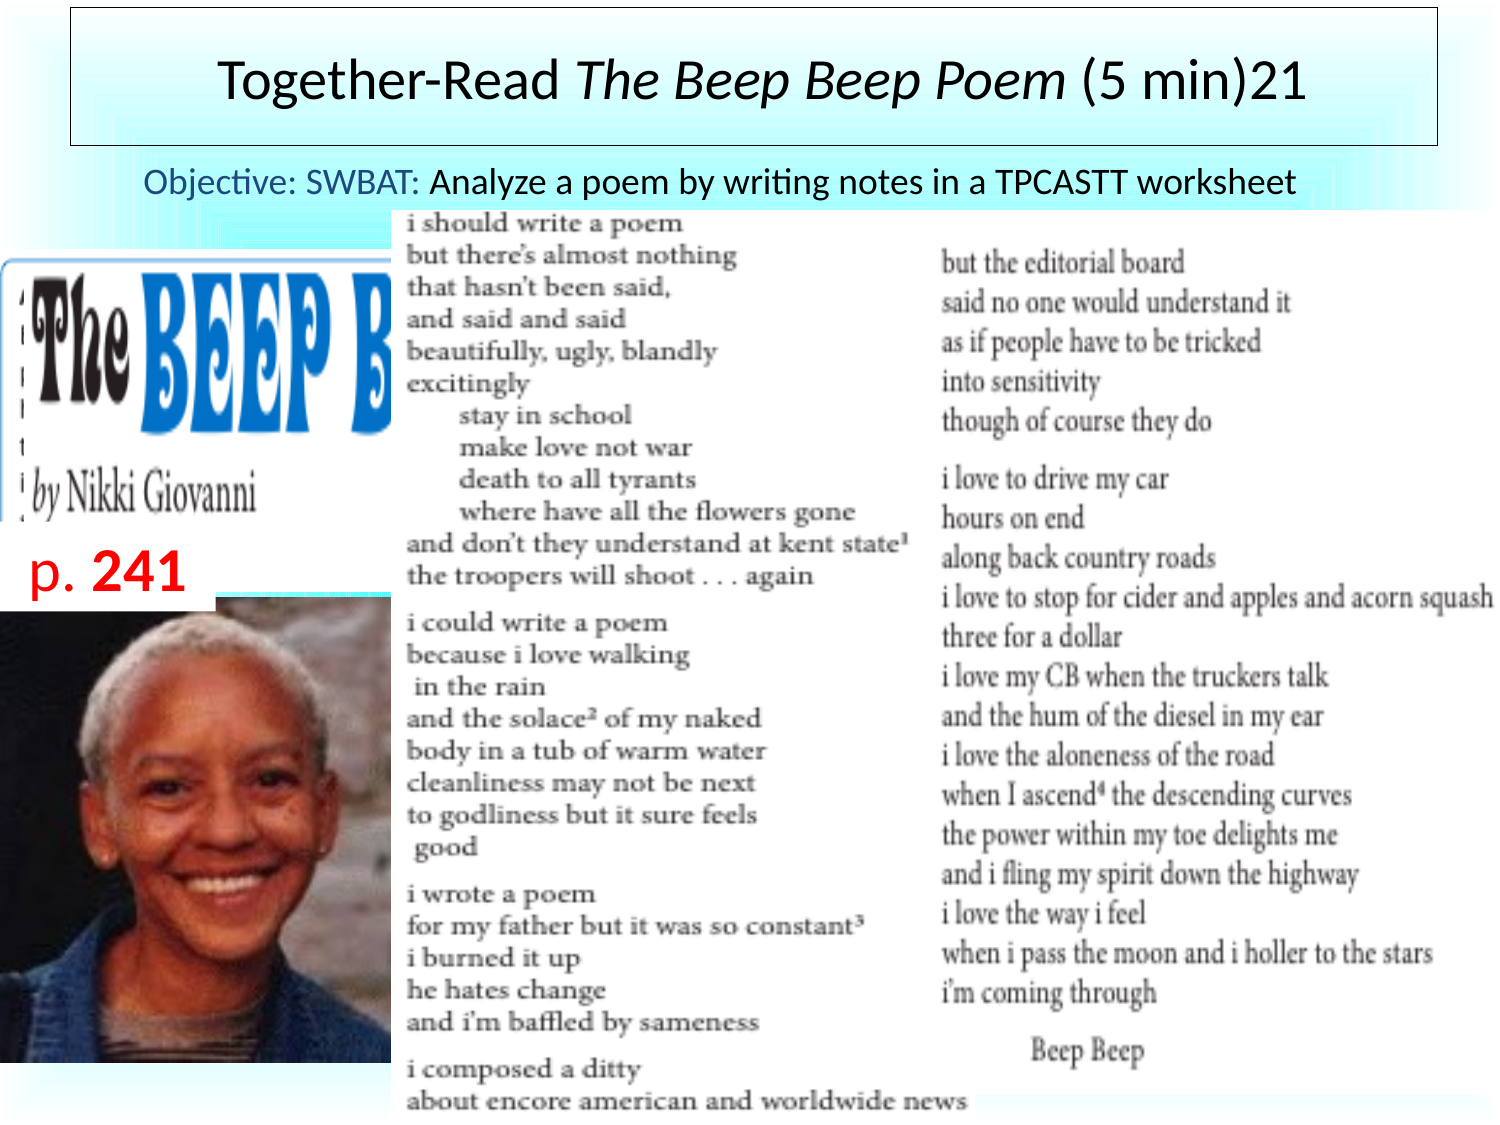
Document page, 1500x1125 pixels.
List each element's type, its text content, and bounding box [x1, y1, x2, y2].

picture [0, 210, 1500, 1125]
title Together-Read The Beep Beep Poem (5 min)21 [70, 7, 1438, 146]
text_box Objective: SWBAT: Analyze a poem by writing notes in a TPCASTT worksheet [24, 149, 1367, 210]
